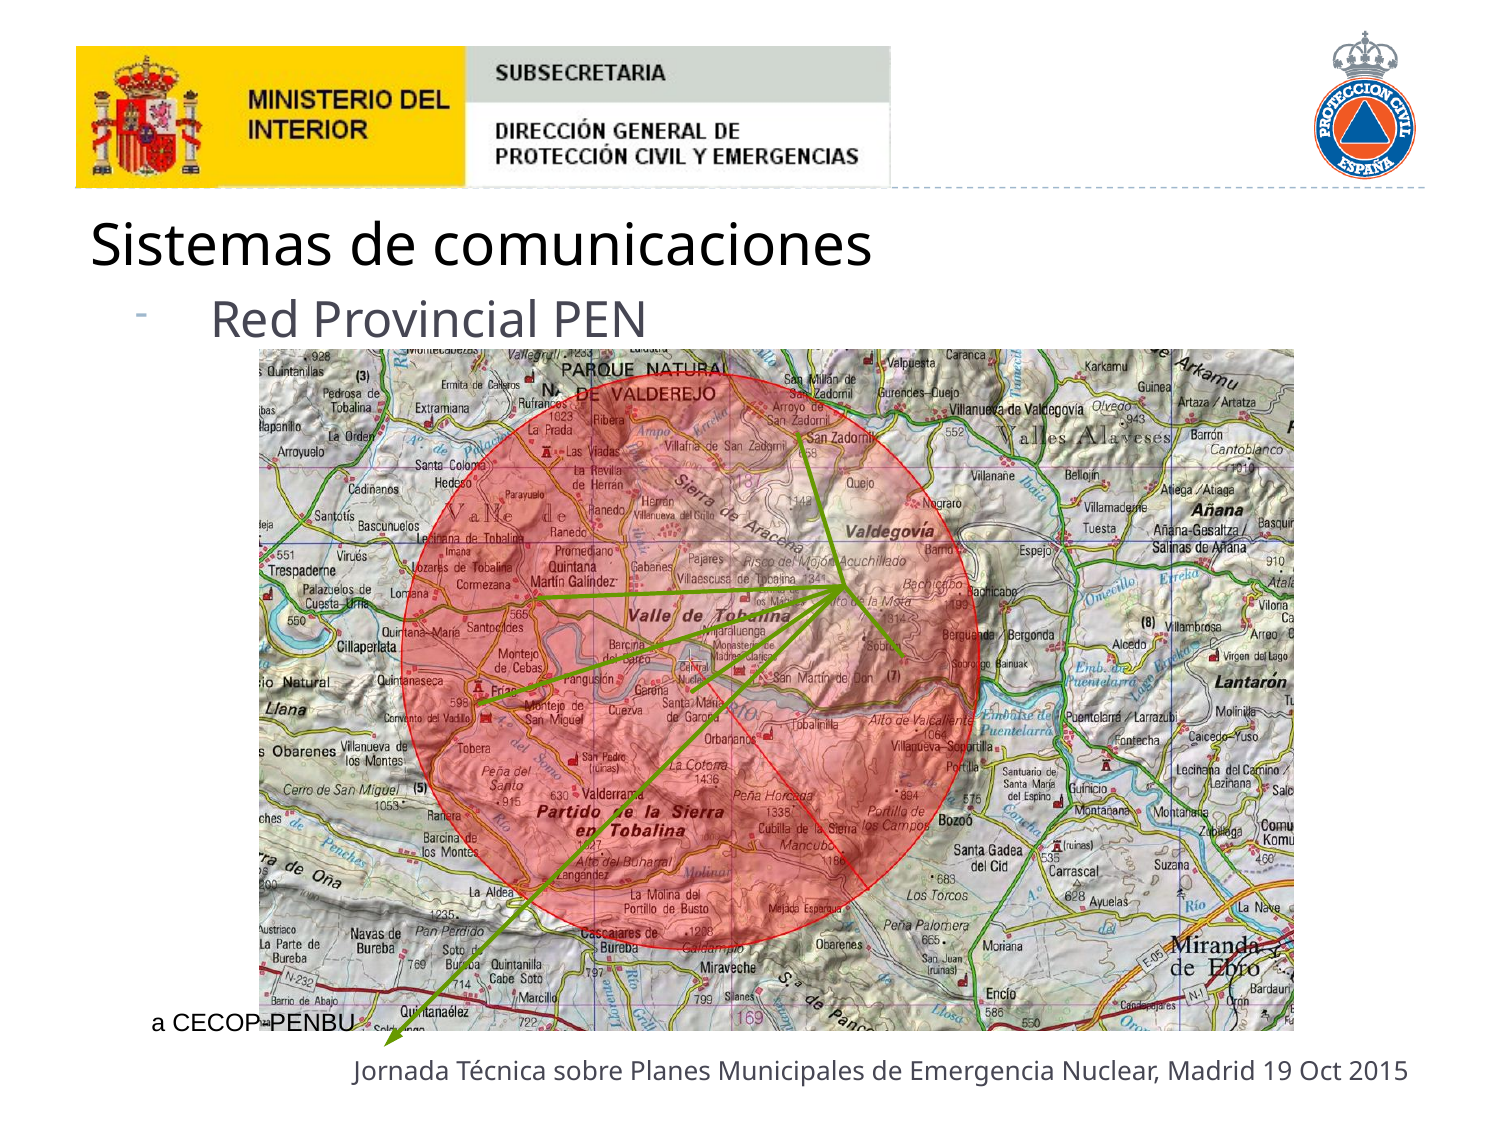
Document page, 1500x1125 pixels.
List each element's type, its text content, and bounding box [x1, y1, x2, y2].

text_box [796, 432, 845, 587]
picture [76, 46, 891, 188]
picture [1302, 25, 1424, 185]
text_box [844, 585, 904, 658]
text_box a CECOP-PENBU [136, 999, 260, 1045]
list Sistemas de comunicaciones Red Provincial PEN [74, 199, 1426, 1006]
picture [259, 349, 1294, 1032]
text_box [478, 585, 845, 705]
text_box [383, 585, 845, 1048]
